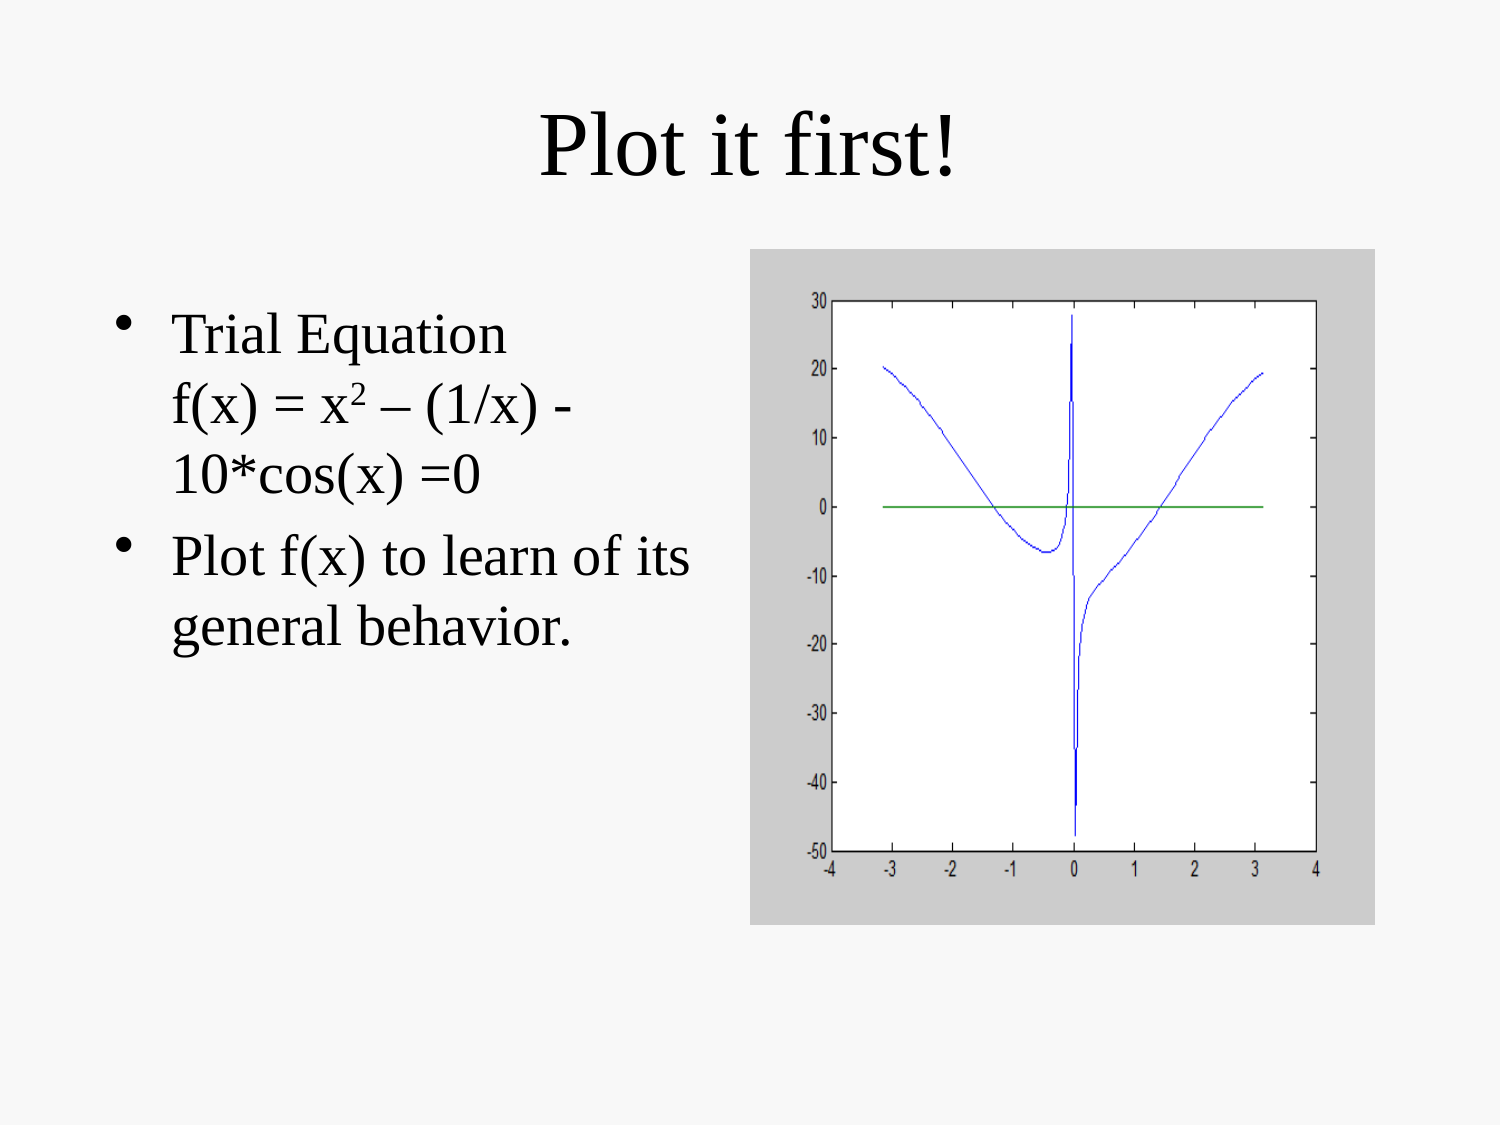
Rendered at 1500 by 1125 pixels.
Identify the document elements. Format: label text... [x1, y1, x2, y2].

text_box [749, 249, 1376, 926]
title Plot it first! [112, 99, 1388, 288]
list Trial Equation f(x) = x2 – (1/x) -10*cos(x) =0 Plot f(x) to learn of its general behavior. [99, 287, 726, 801]
